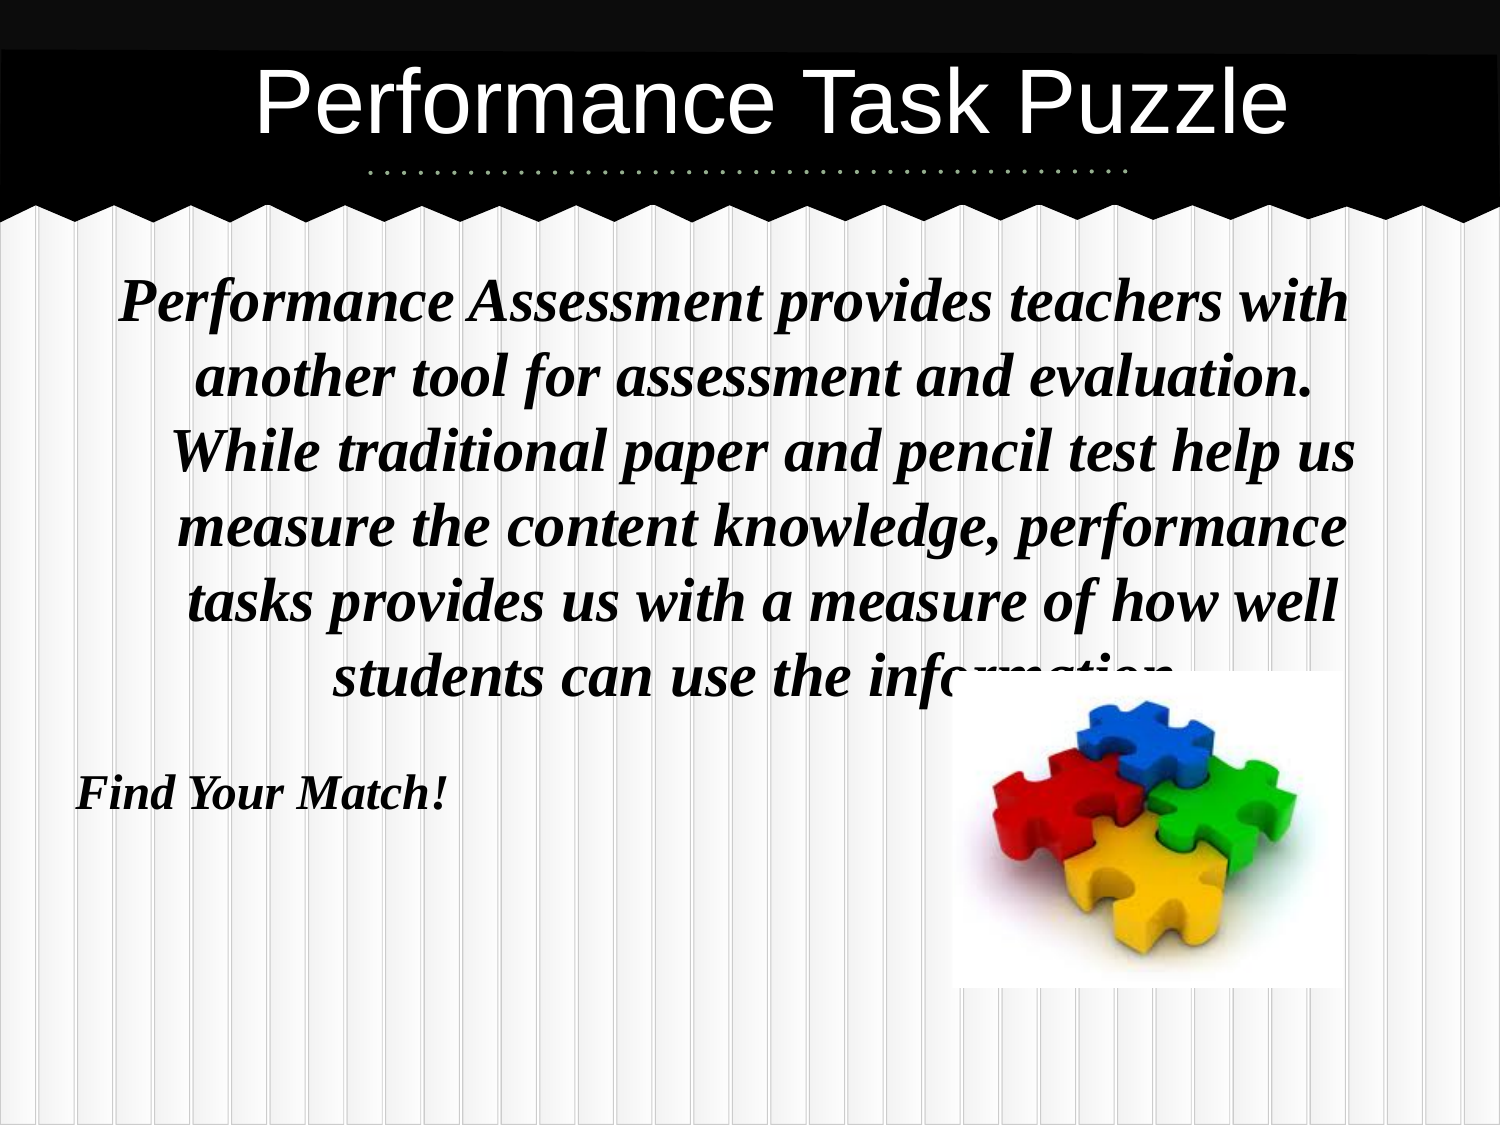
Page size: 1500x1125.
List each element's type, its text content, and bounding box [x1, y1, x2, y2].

text_box [952, 671, 1344, 988]
title Performance Task Puzzle [75, 2, 1425, 191]
list Performance Assessment provides teachers with another tool for assessment and evaluation. While traditional paper and pencil test help us measure the content knowledge, performance tasks provides us with a measure of how well students can use the information. Find Your Match! [60, 244, 1411, 1039]
